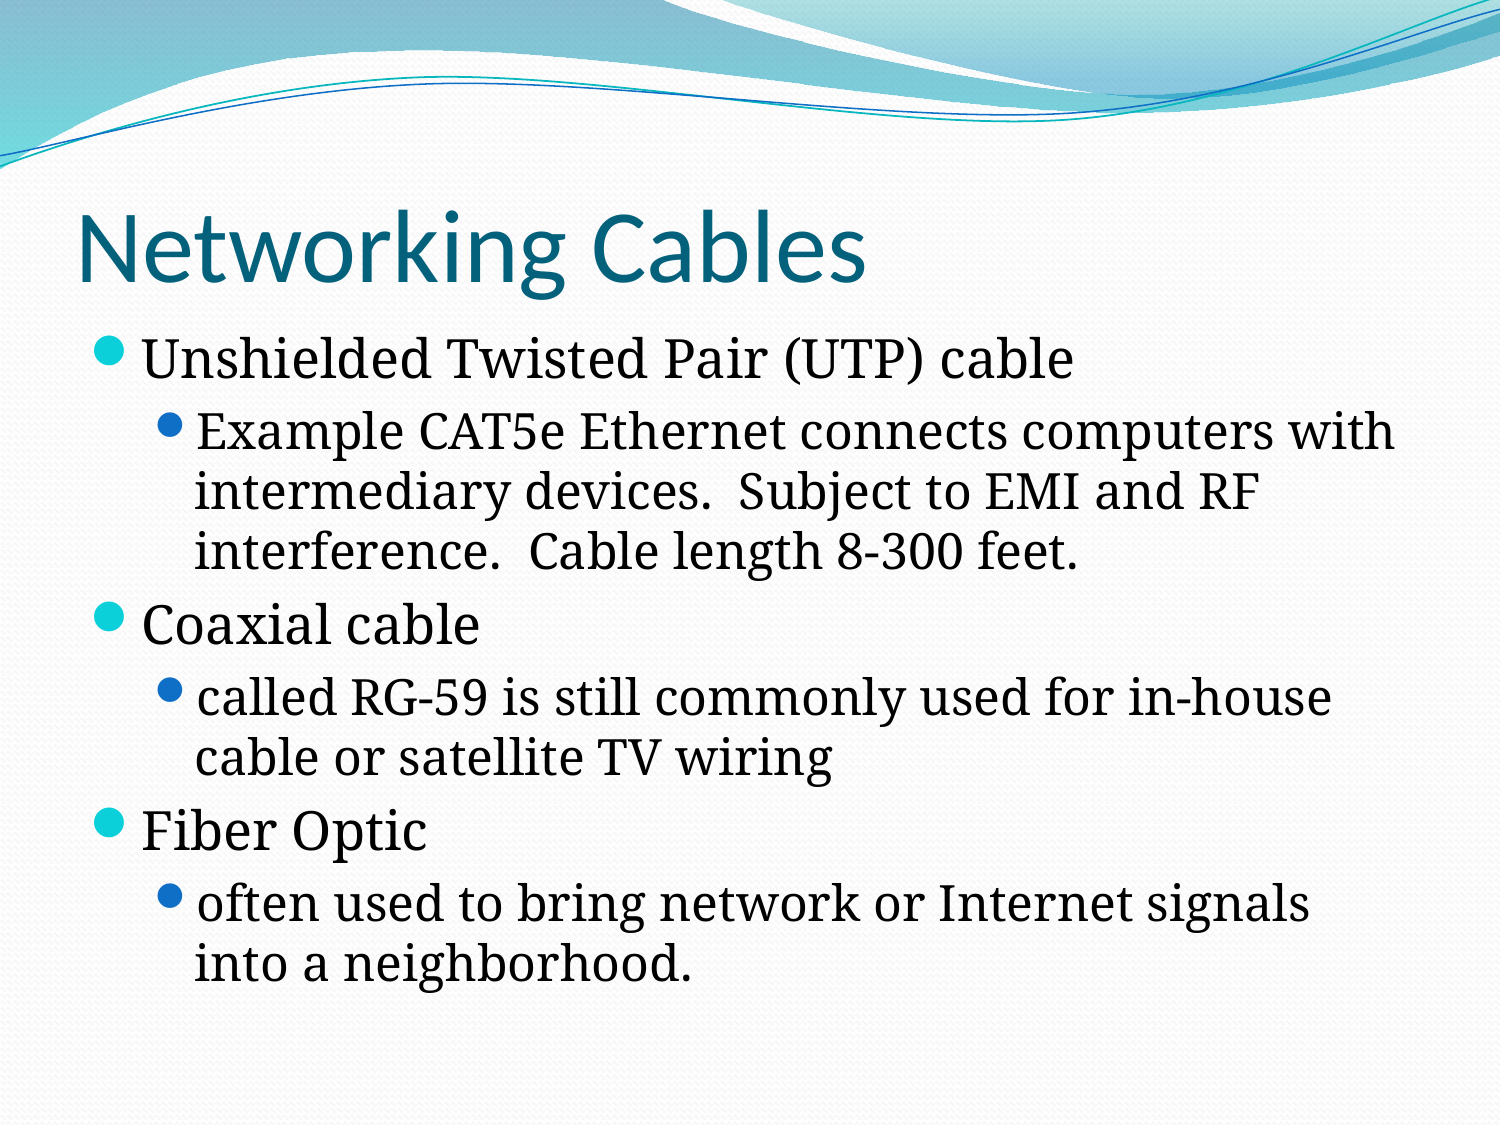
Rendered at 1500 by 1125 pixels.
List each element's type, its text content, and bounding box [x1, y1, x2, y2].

title Networking Cables [75, 115, 1425, 303]
list Unshielded Twisted Pair (UTP) cable Example CAT5e Ethernet connects computers with intermediary devices. Subject to EMI and RF interference. Cable length 8-300 feet. Coaxial cable called RG-59 is still commonly used for in-house cable or satellite TV wiring Fiber Optic often used to bring network or Internet signals into a neighborhood. [75, 317, 1425, 1038]
